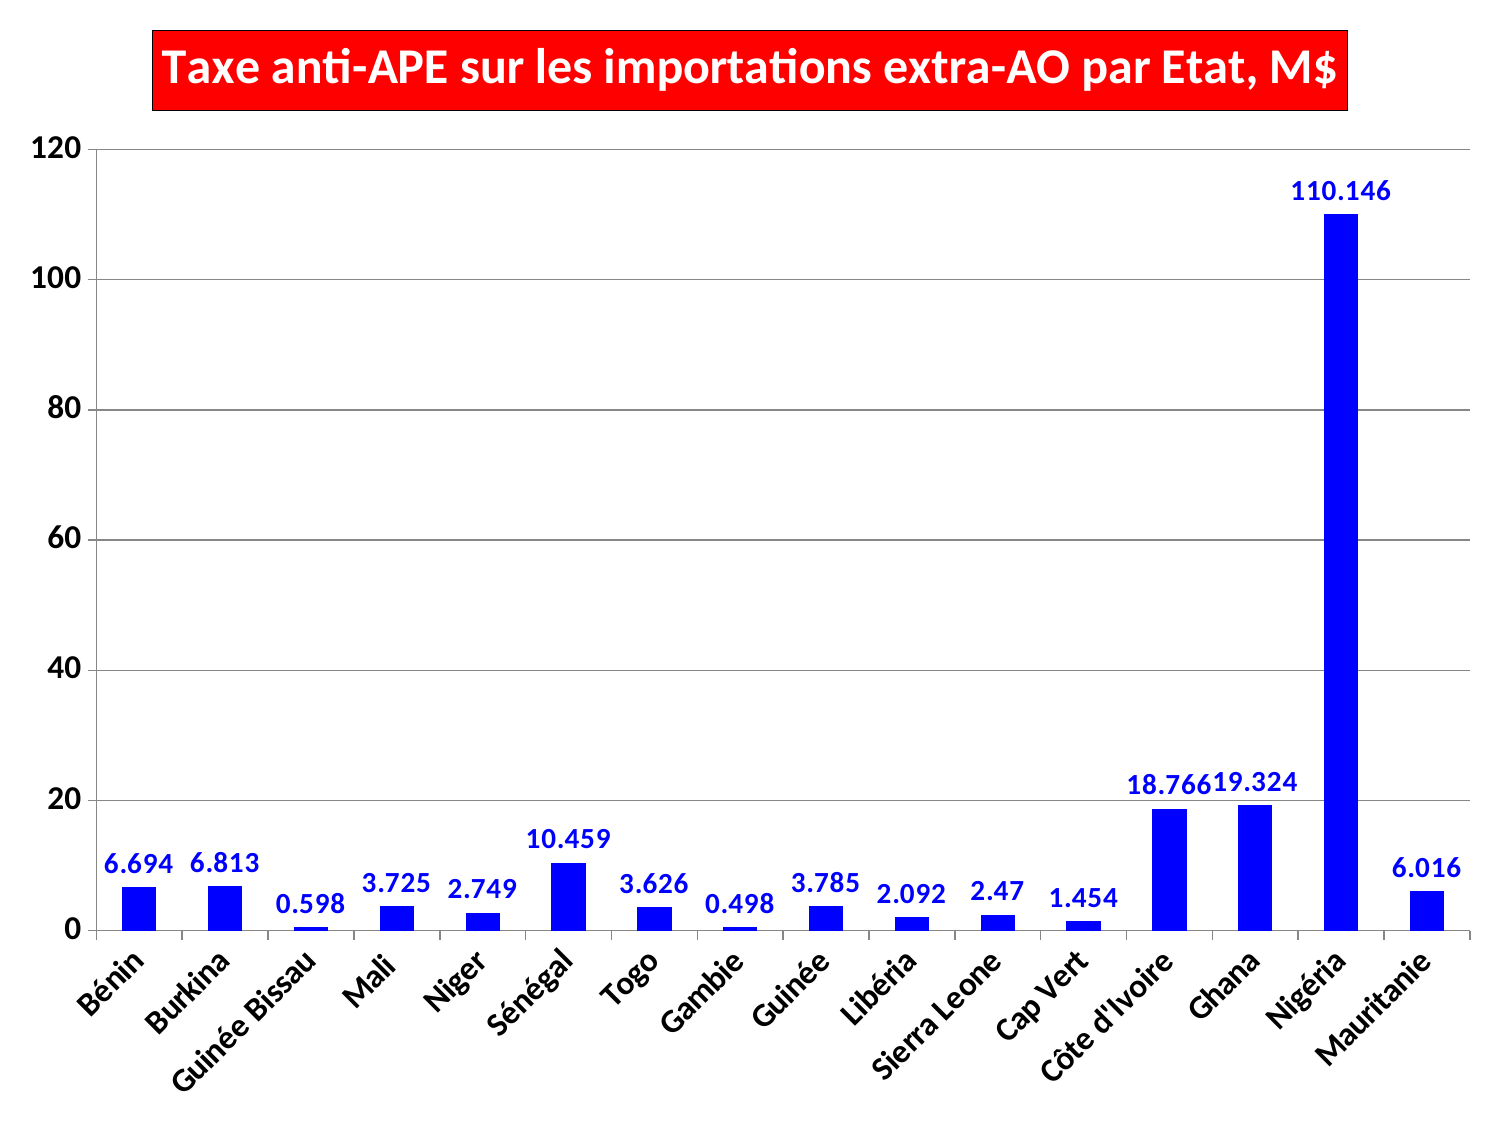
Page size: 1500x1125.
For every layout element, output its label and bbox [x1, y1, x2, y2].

chart [0, 0, 1500, 1125]
